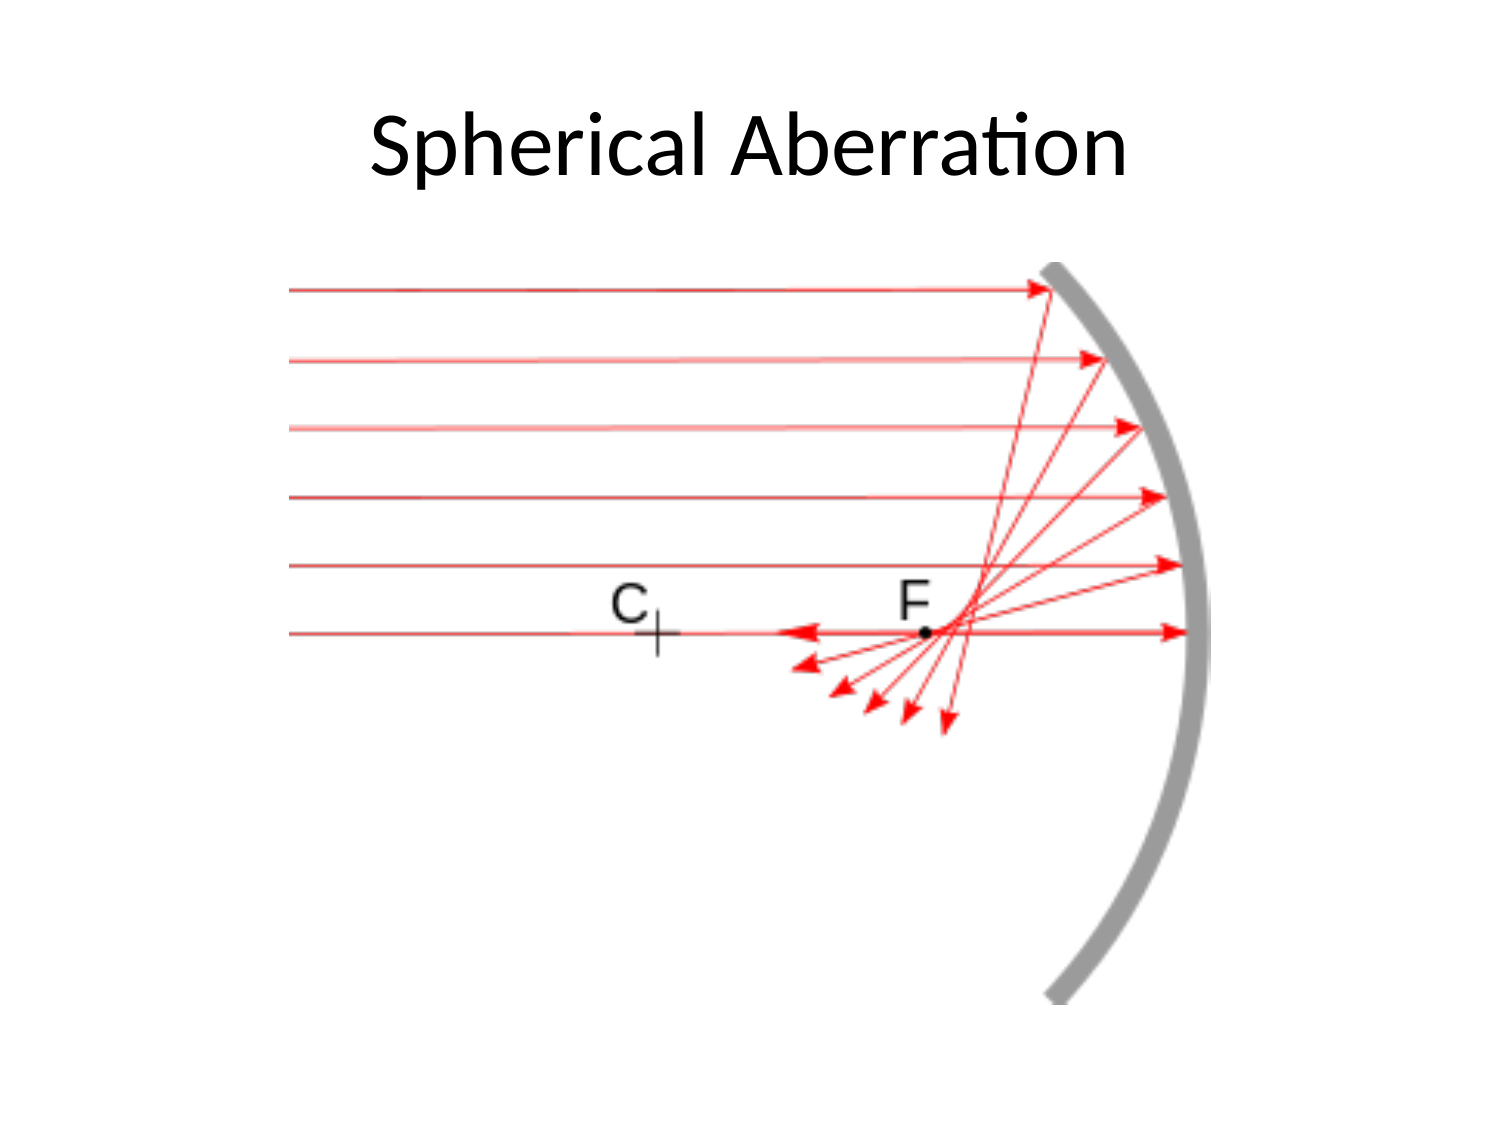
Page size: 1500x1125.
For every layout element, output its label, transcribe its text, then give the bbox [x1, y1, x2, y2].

title Spherical Aberration [75, 45, 1425, 233]
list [74, 262, 1426, 1006]
